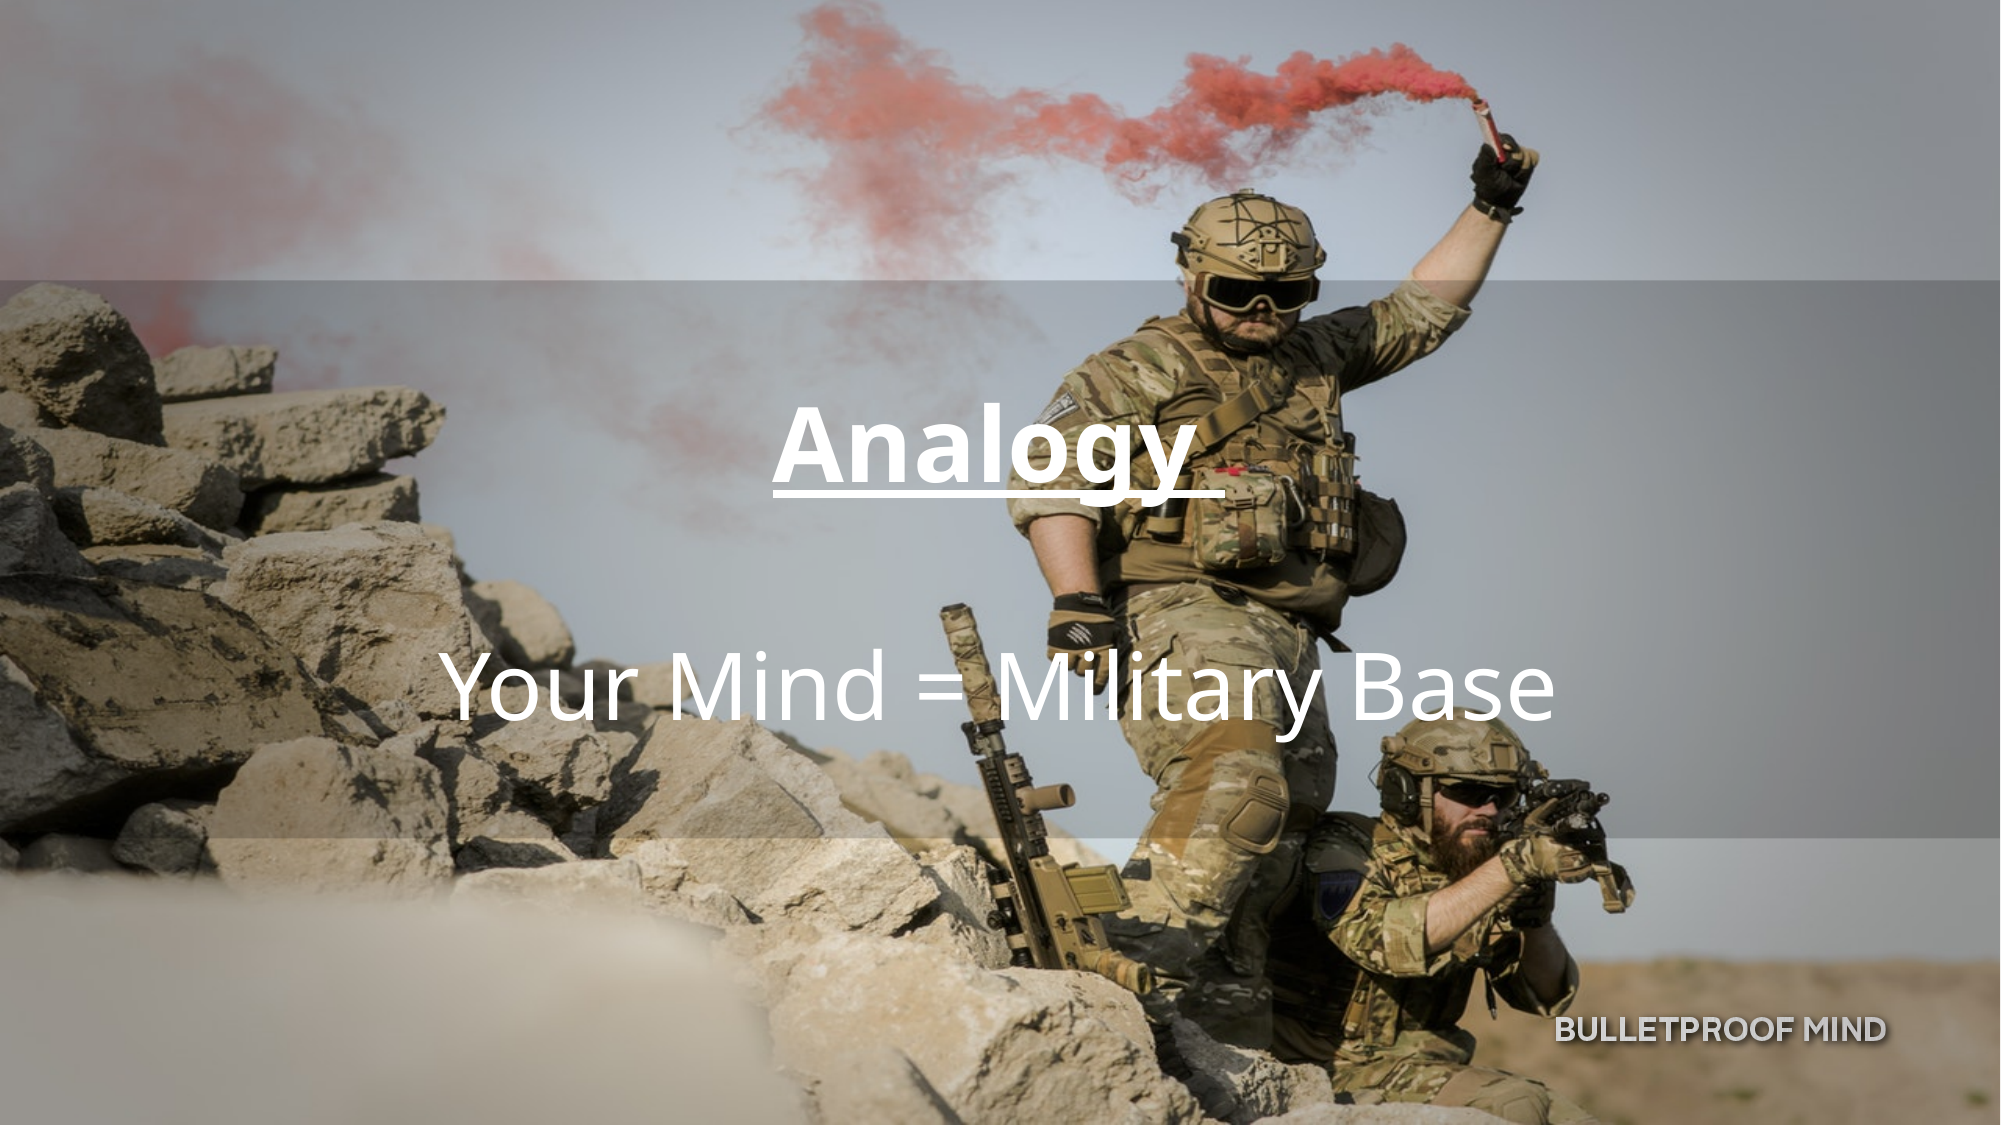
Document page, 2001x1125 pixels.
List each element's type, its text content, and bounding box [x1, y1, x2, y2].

picture [0, 0, 2001, 1125]
title Analogy Your Mind = Military Base [136, 280, 1862, 749]
text_box [0, 279, 2000, 839]
